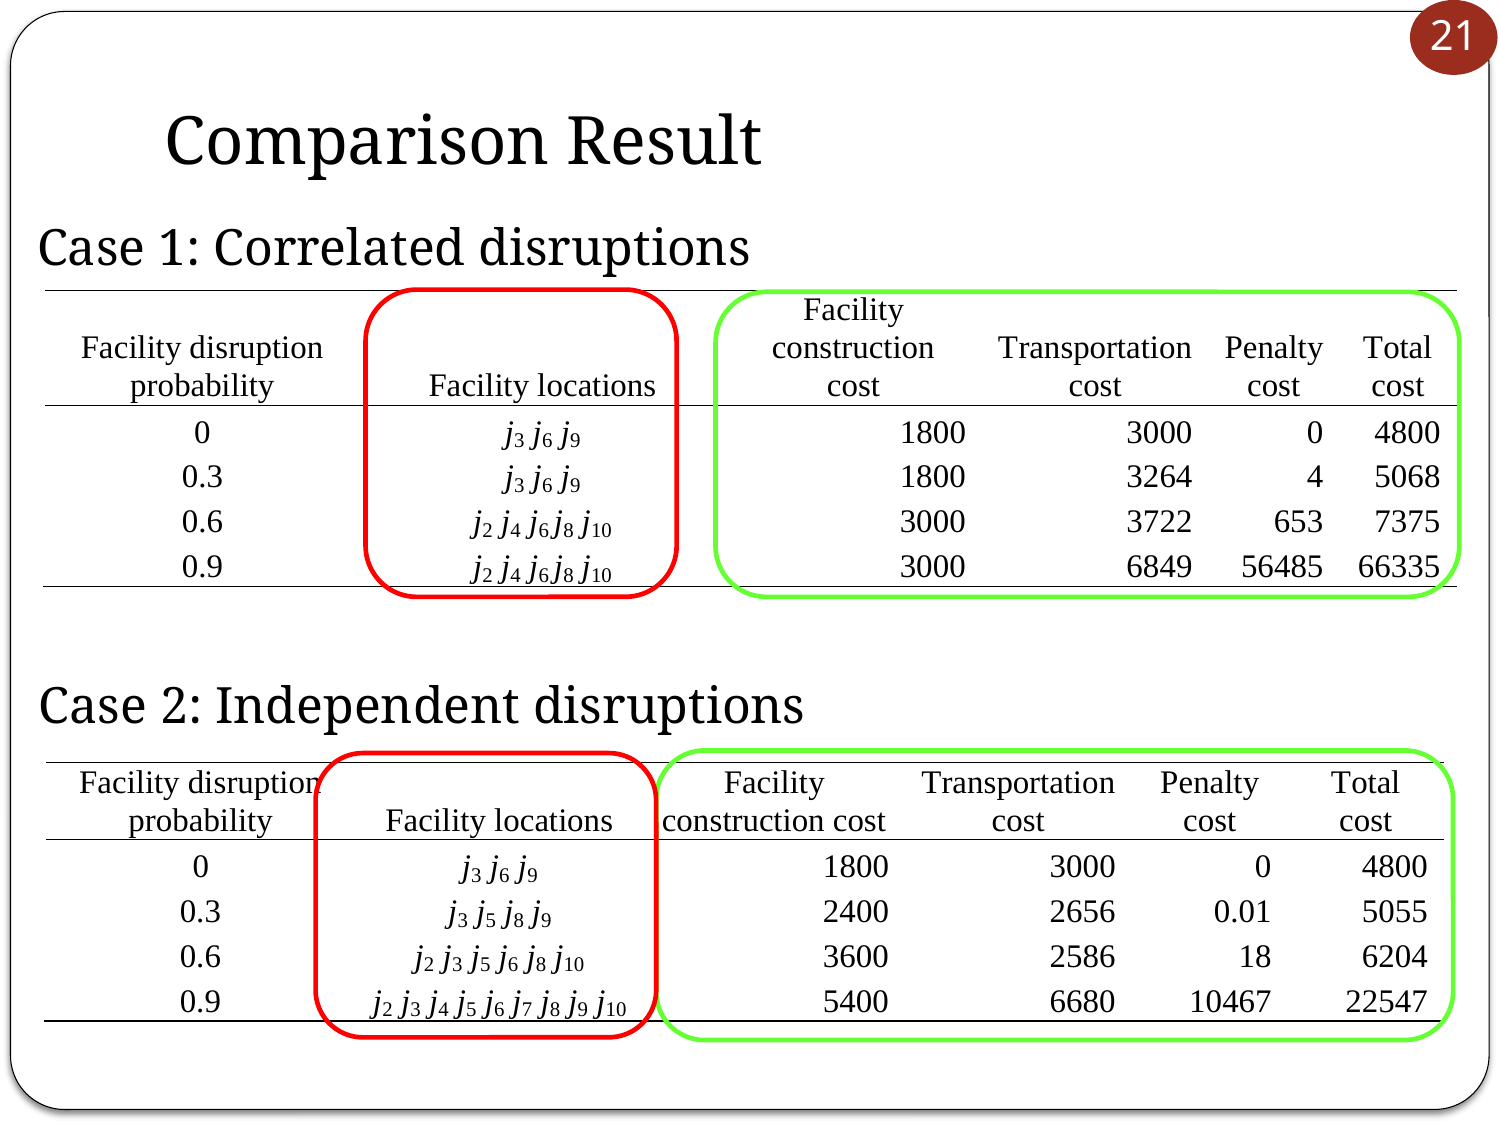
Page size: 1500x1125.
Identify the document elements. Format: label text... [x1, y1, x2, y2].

text_box [673, 749, 1436, 760]
picture [24, 761, 1465, 1069]
text_box Case 2: Independent disruptions [24, 665, 821, 741]
text_box [336, 752, 636, 760]
picture [30, 289, 1470, 635]
title Comparison Result [150, 64, 1425, 193]
text_box Case 1: Correlated disruptions [22, 208, 766, 283]
